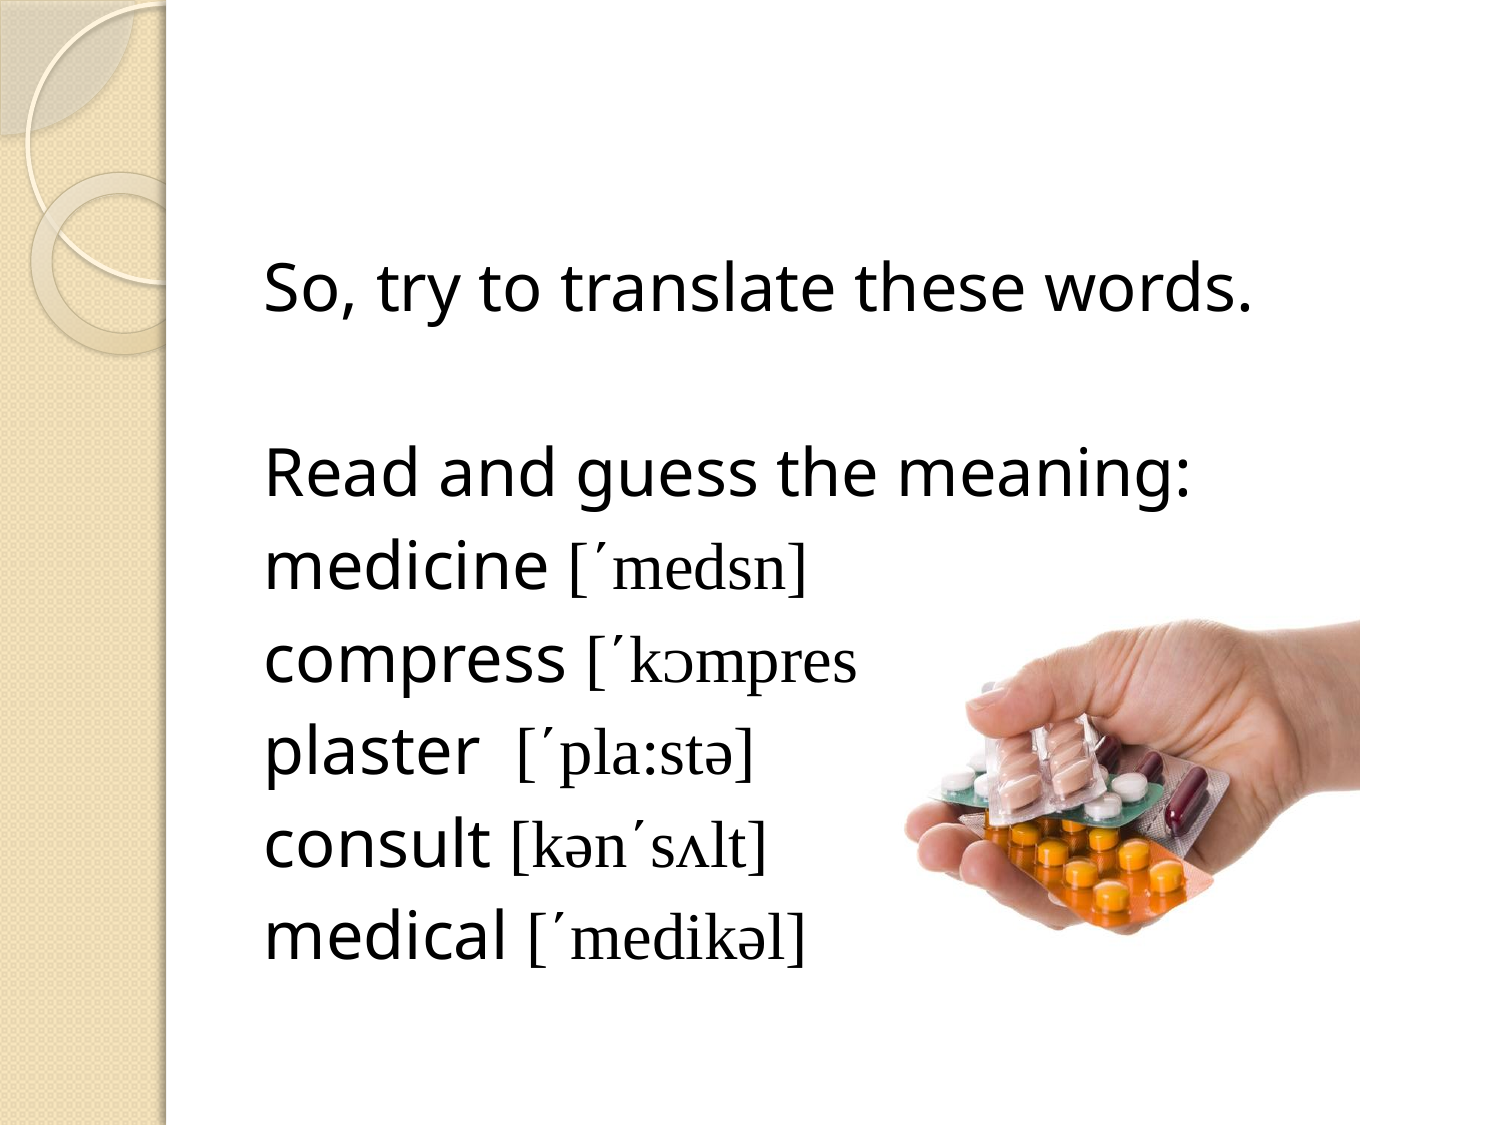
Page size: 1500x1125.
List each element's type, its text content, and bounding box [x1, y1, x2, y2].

list So, try to translate these words. Read and guess the meaning: medicine [΄medsn] compress [΄kᴐmpres] plaster [´pla:stə] consult [kən´sʌlt] medical [´medikəl] [235, 237, 1466, 1025]
picture [856, 550, 1360, 1013]
